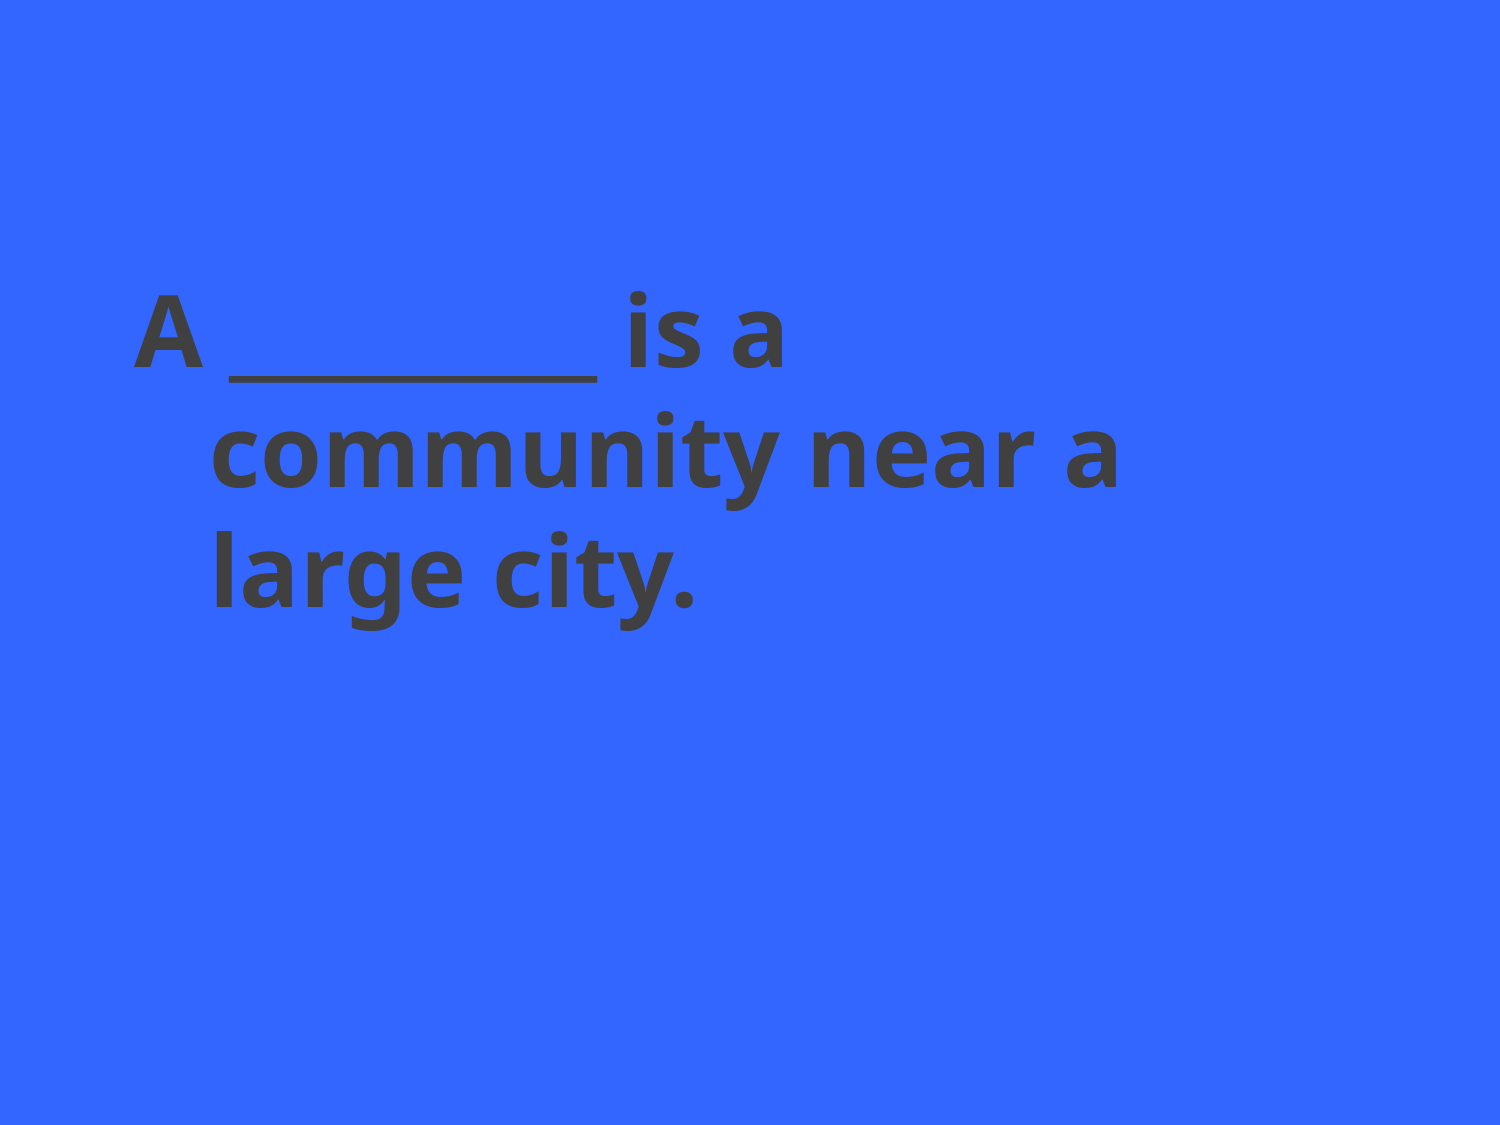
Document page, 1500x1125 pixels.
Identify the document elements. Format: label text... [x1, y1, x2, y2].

list A _________ is a community near a large city. [119, 260, 1381, 1011]
